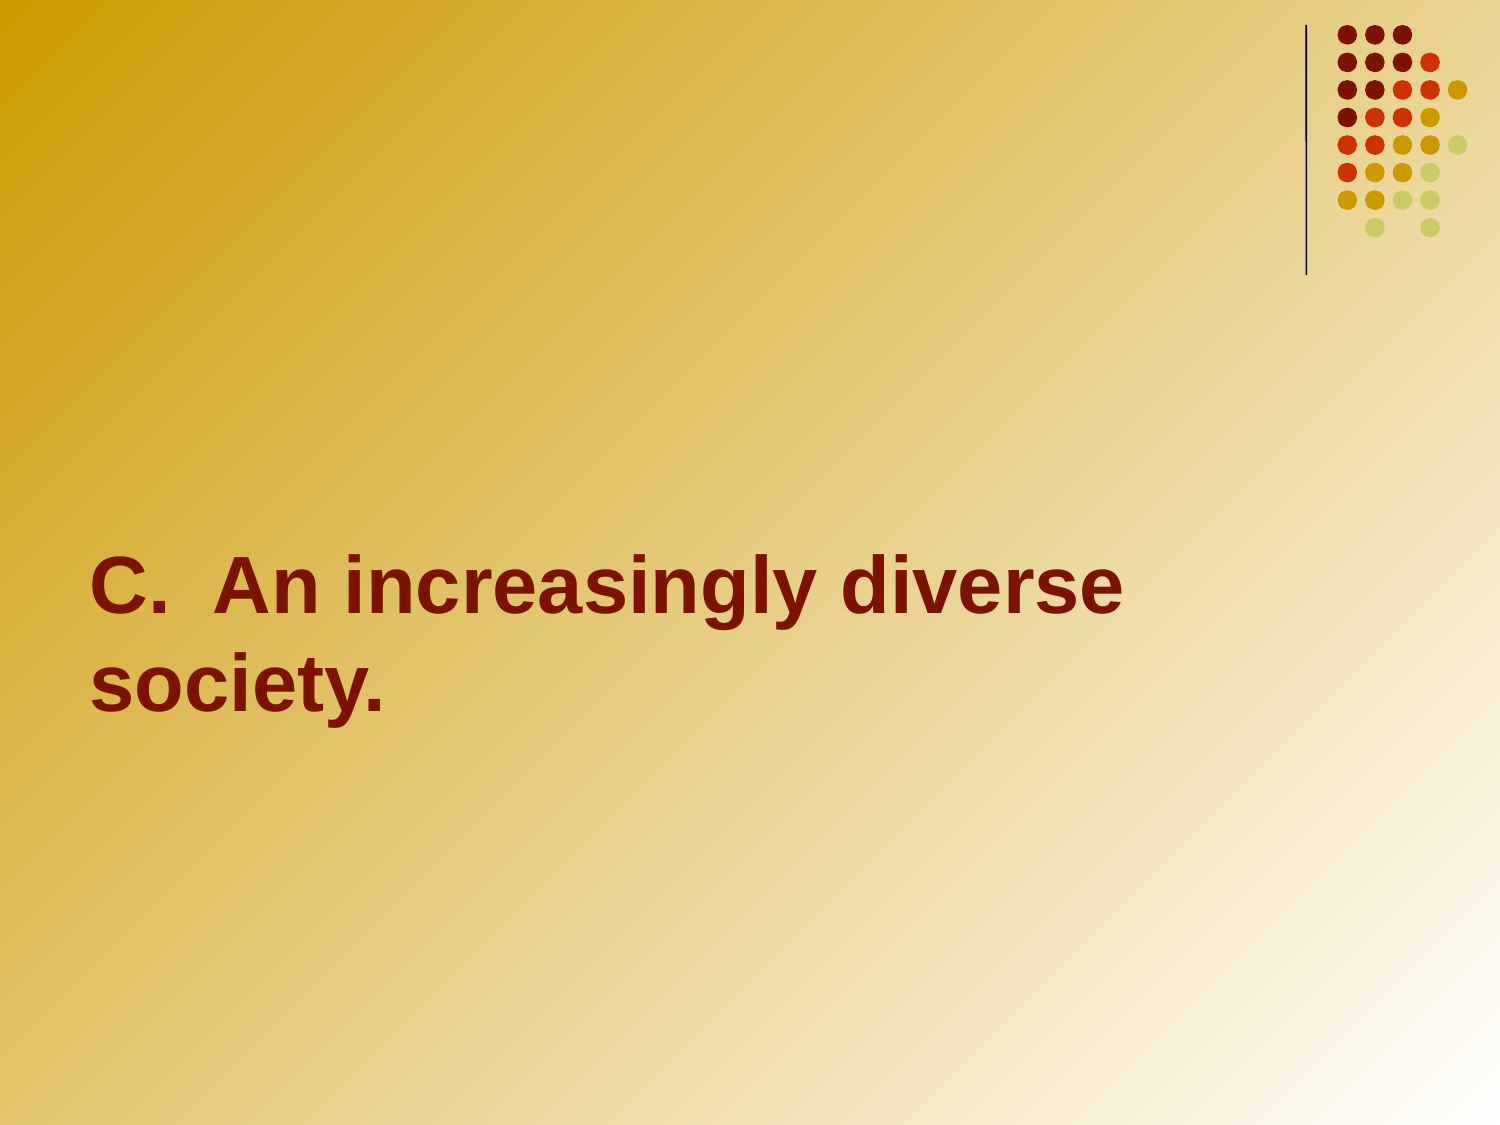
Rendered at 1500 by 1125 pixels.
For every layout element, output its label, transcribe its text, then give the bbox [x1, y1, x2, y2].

text_box C. An increasingly diverse society. [74, 525, 1438, 833]
